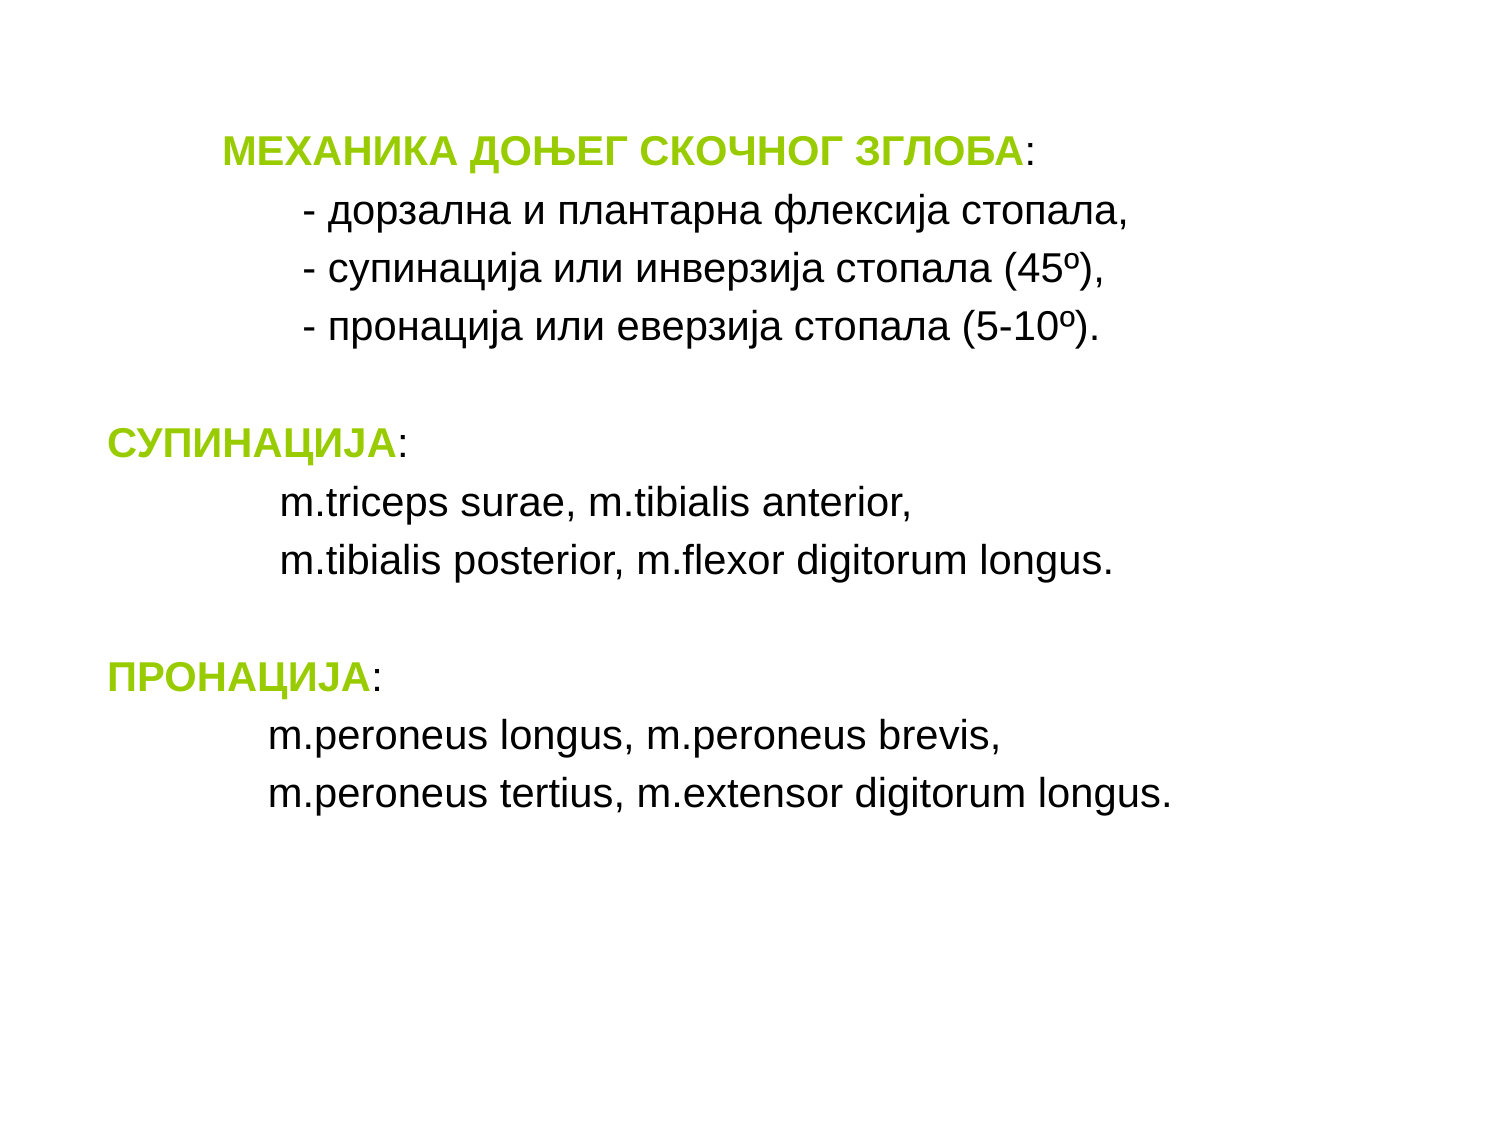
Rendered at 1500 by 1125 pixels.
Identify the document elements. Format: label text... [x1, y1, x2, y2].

list МЕХАНИКА ДОЊЕГ СКОЧНОГ ЗГЛОБА: - дорзална и плантарна флексија стопала, - супинација или инверзија стопала (45º), - пронација или еверзија стопала (5-10º). СУПИНАЦИЈА: m.triceps surae, m.tibialis anterior, m.tibialis posterior, m.flexor digitorum longus. ПРОНАЦИЈА: m.peroneus longus, m.peroneus brevis, m.peroneus tertius, m.extensor digitorum longus. [0, 0, 1500, 1125]
